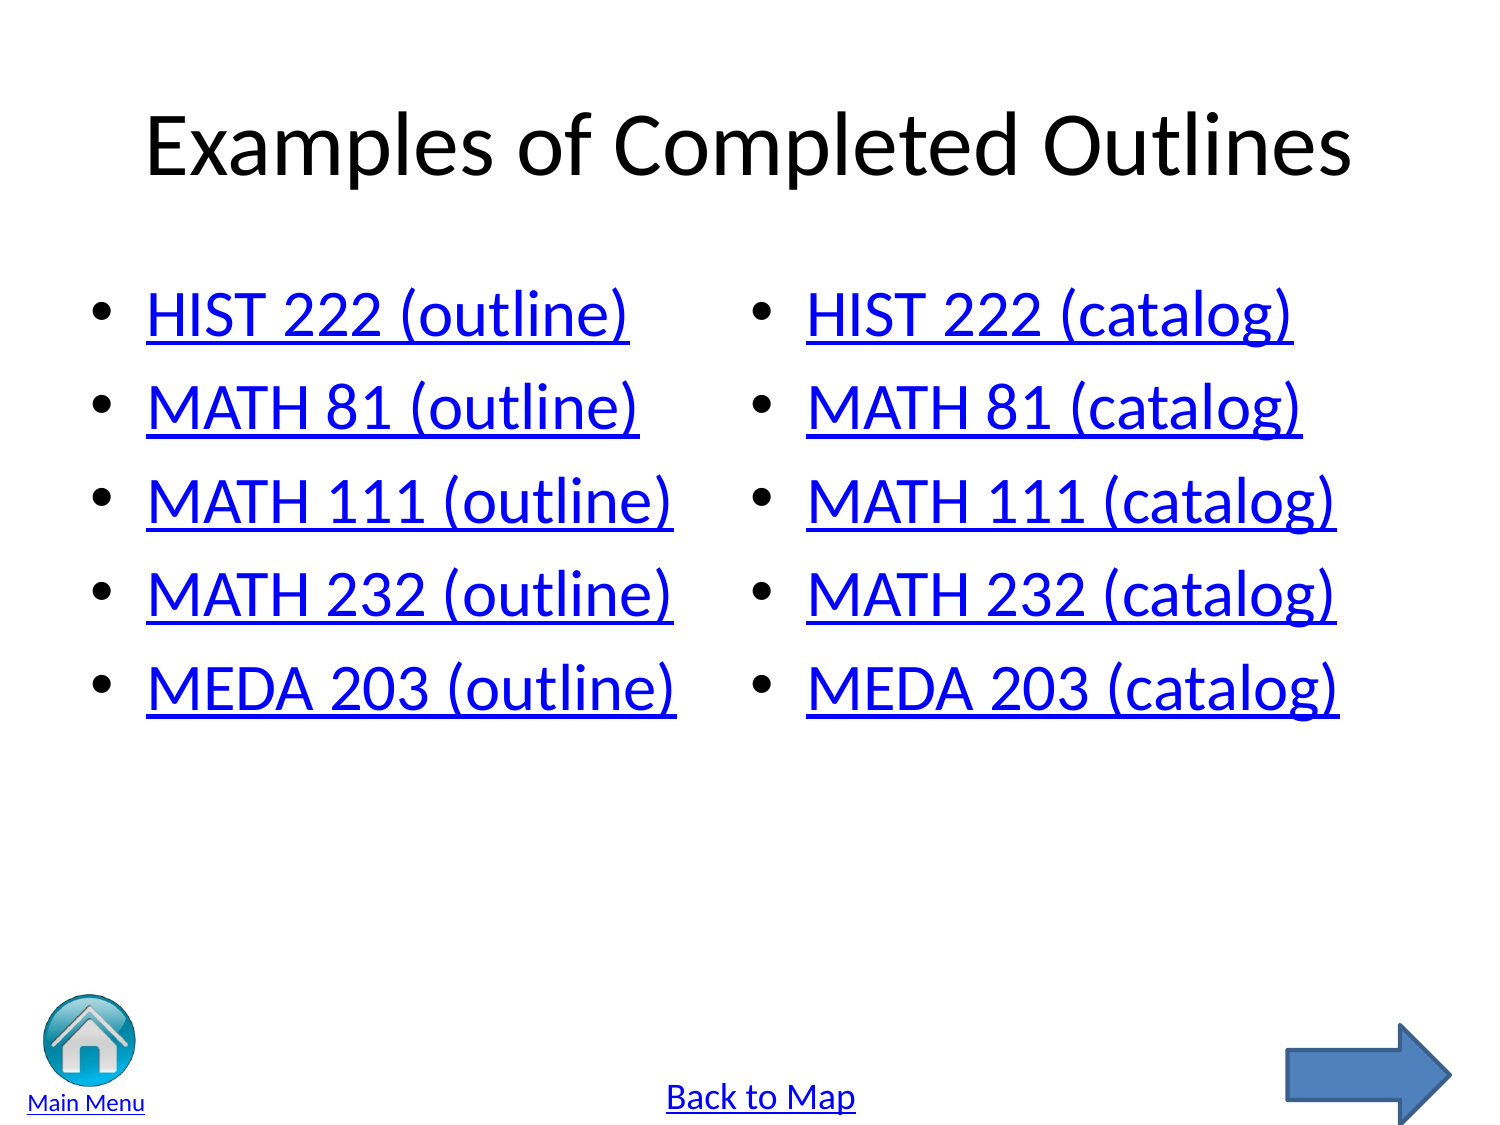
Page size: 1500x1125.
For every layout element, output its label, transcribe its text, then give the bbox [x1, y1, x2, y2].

text_box Back to Map [651, 1064, 871, 1125]
picture [37, 987, 141, 1091]
title Examples of Completed Outlines [75, 45, 1425, 233]
list HIST 222 (outline) MATH 81 (outline) MATH 111 (outline) MATH 232 (outline) MEDA 203 (outline) HIST 222 (catalog) MATH 81 (catalog) MATH 111 (catalog) MATH 232 (catalog) MEDA 203 (catalog) [75, 262, 1425, 1005]
